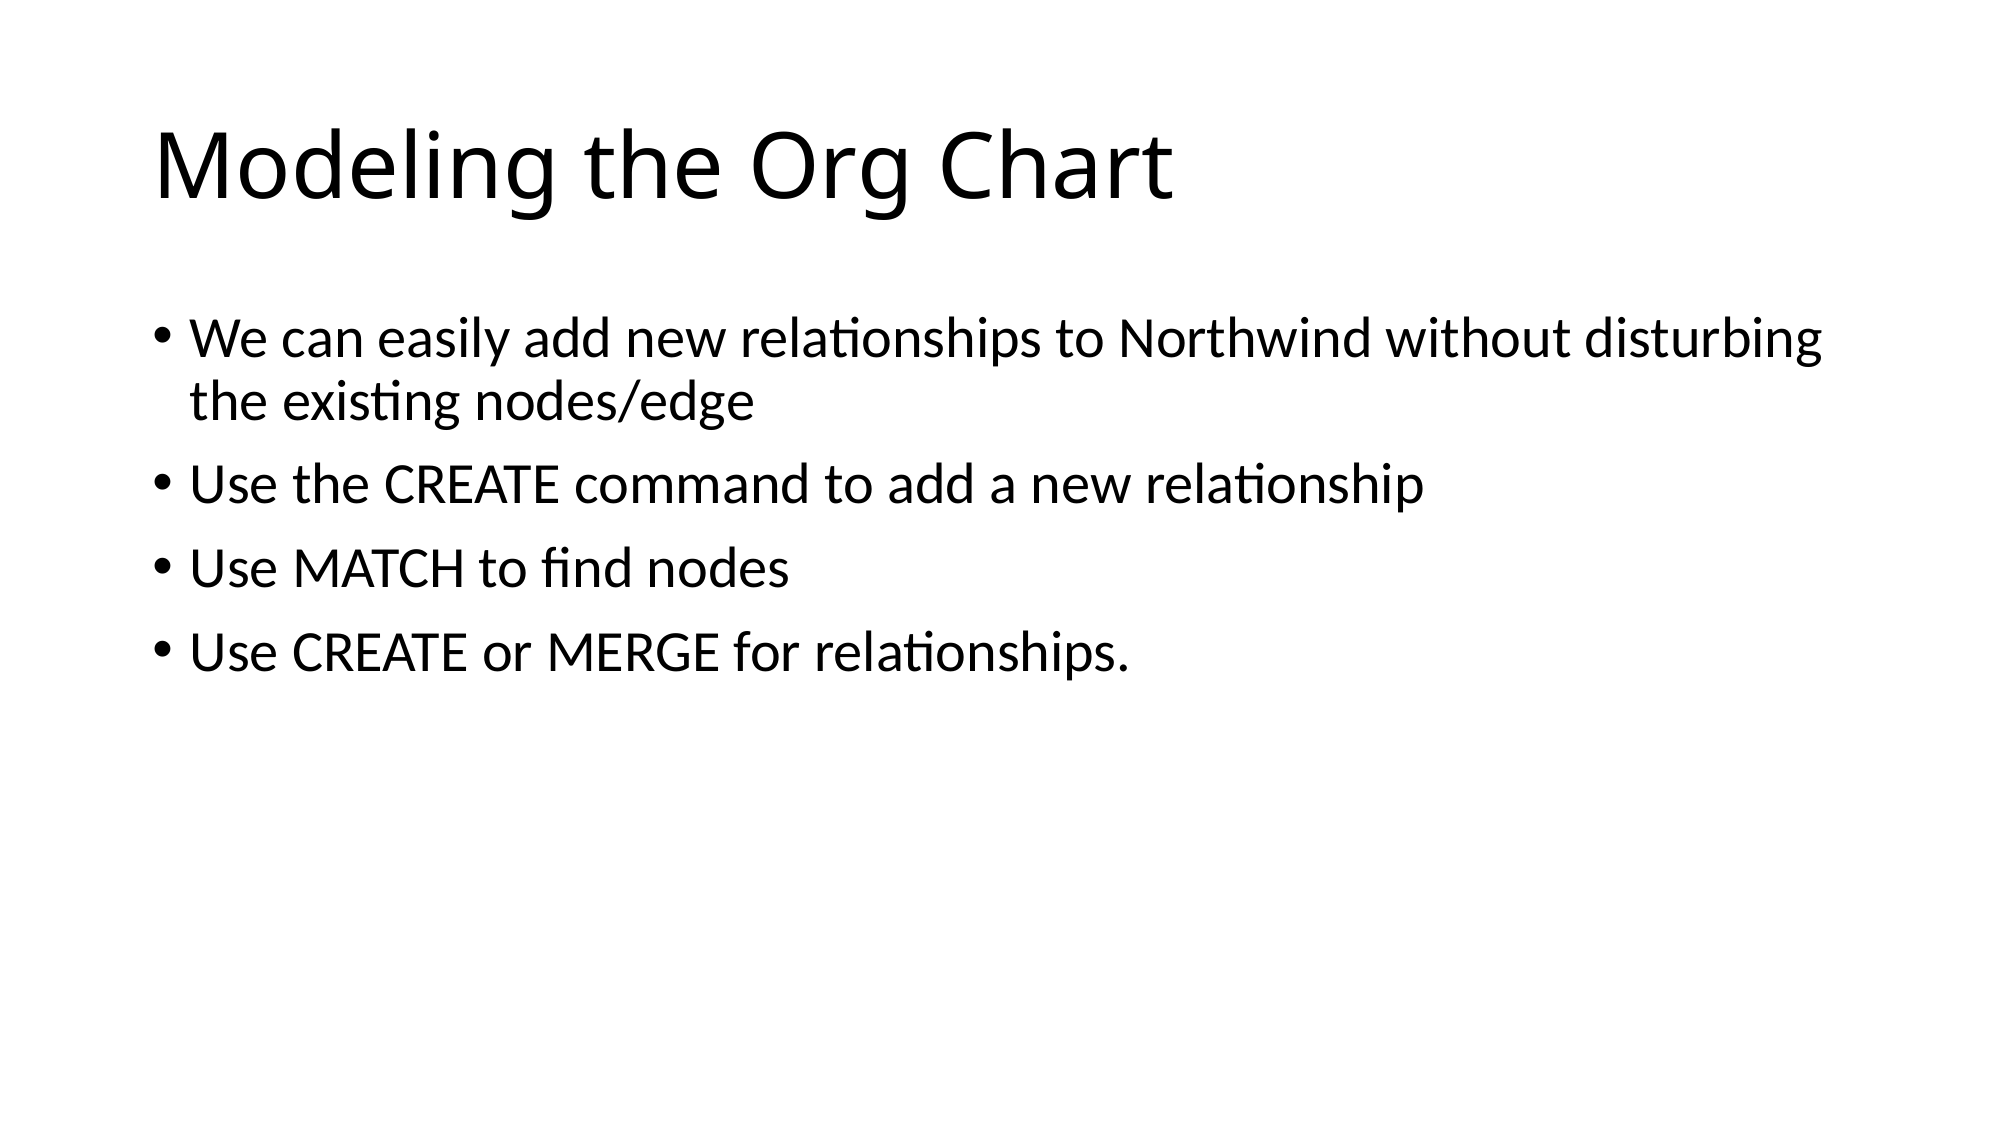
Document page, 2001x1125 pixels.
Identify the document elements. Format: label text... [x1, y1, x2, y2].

title Modeling the Org Chart [137, 59, 1863, 278]
list We can easily add new relationships to Northwind without disturbing the existing nodes/edge Use the CREATE command to add a new relationship Use MATCH to find nodes Use CREATE or MERGE for relationships. [137, 299, 1863, 1014]
